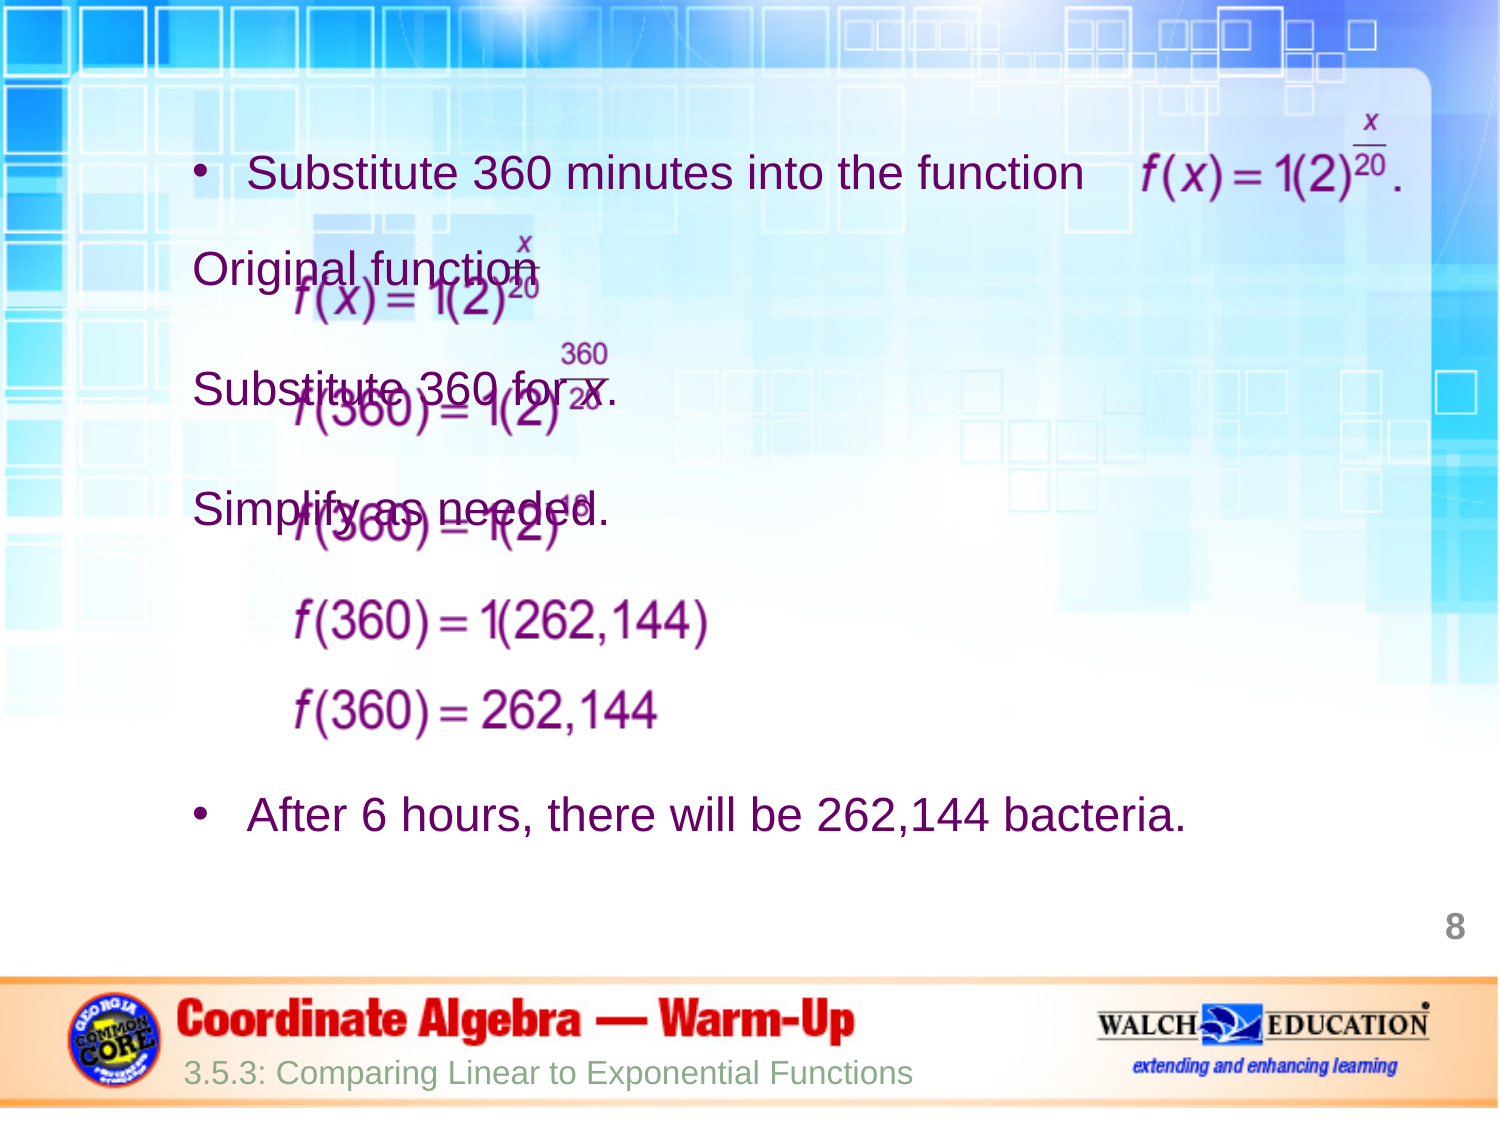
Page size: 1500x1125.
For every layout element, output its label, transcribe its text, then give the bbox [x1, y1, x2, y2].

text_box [291, 593, 709, 651]
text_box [291, 683, 661, 741]
footer 3.5.3: Comparing Linear to Exponential Functions [168, 1048, 1067, 1094]
picture [0, 0, 1500, 1108]
subtitle Substitute 360 minutes into the function Original function Substitute 360 for x. Simplify as needed. After 6 hours, there will be 262,144 bacteria. [105, 105, 1394, 925]
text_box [291, 331, 611, 437]
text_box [291, 220, 542, 326]
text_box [1138, 97, 1402, 203]
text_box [291, 484, 592, 554]
slide_number 8 [1361, 901, 1481, 949]
